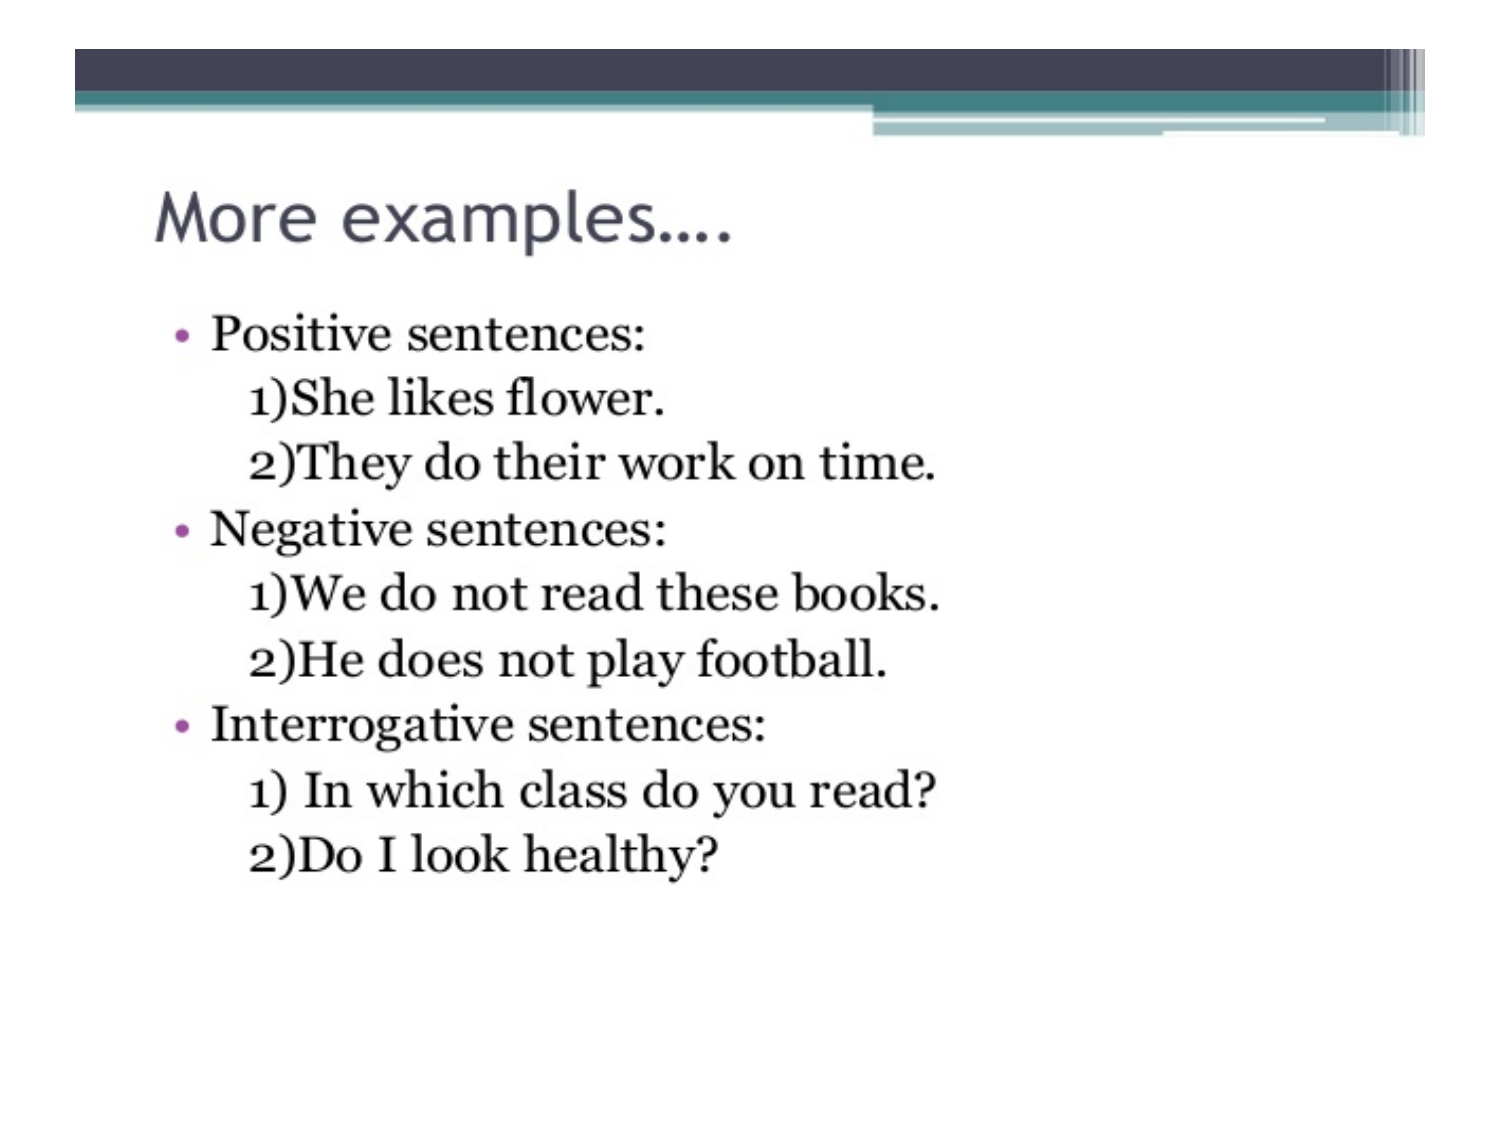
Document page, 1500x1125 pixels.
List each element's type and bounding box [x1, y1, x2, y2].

picture [74, 49, 1426, 1013]
